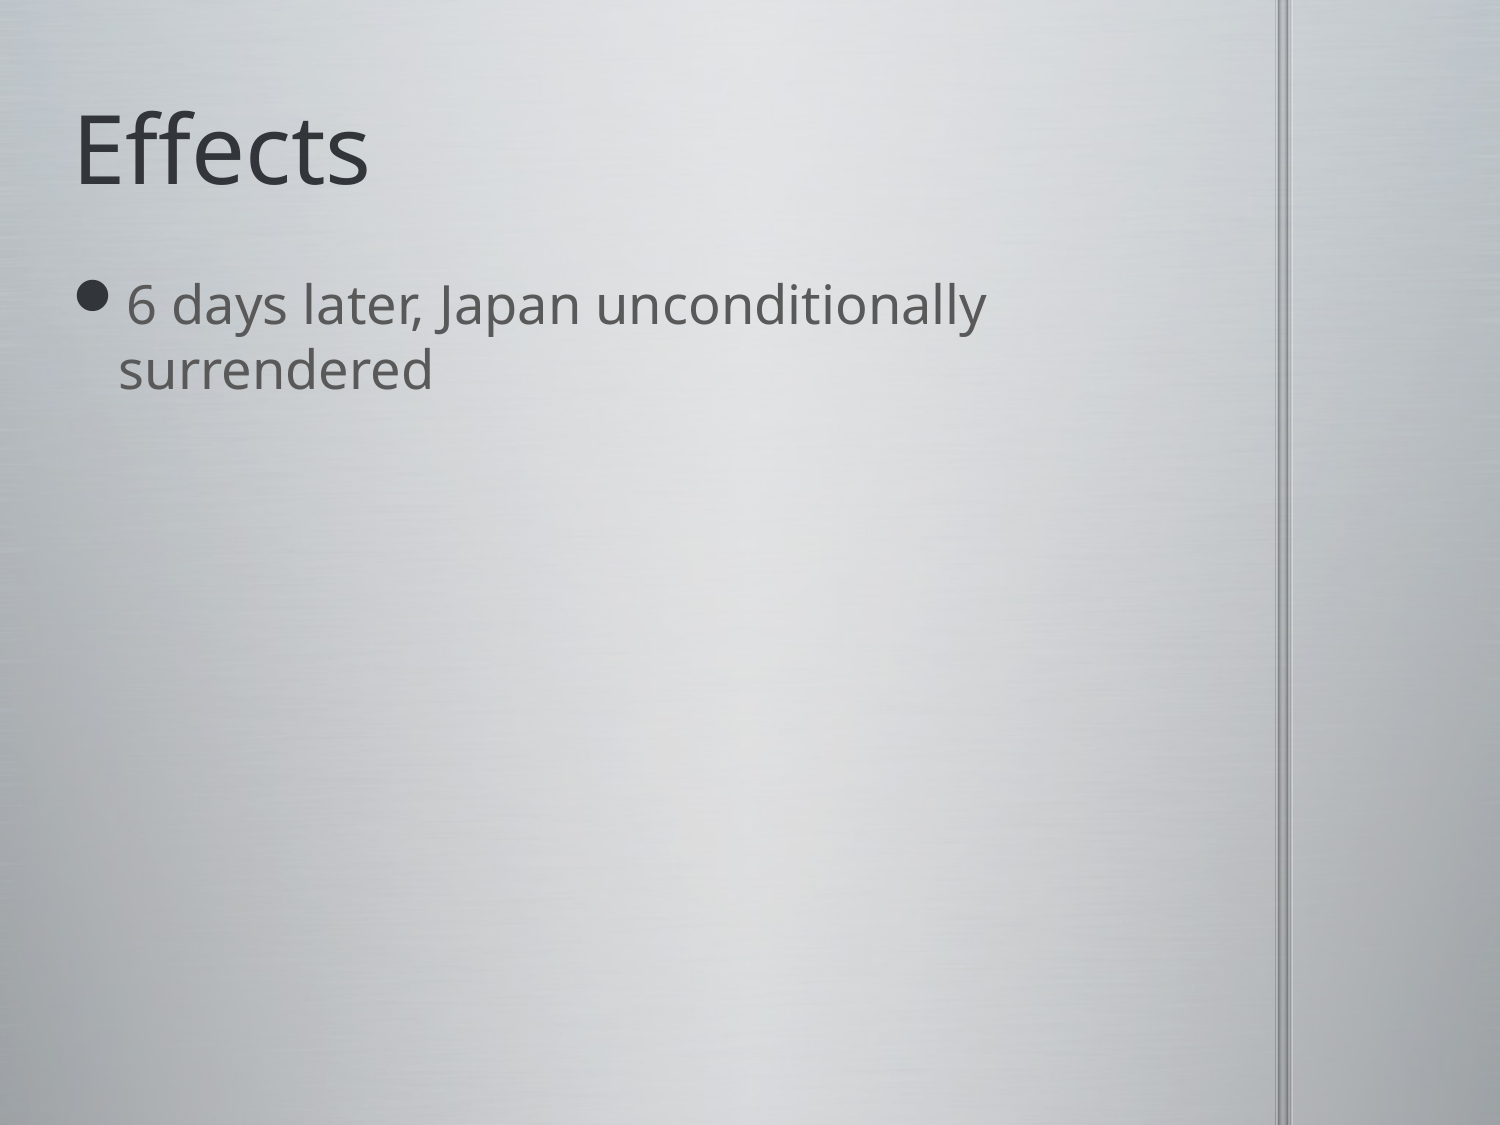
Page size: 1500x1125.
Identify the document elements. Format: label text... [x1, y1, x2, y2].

list 6 days later, Japan unconditionally surrendered [57, 262, 1220, 1005]
title Effects [57, 86, 1220, 207]
picture [0, 0, 1500, 1125]
